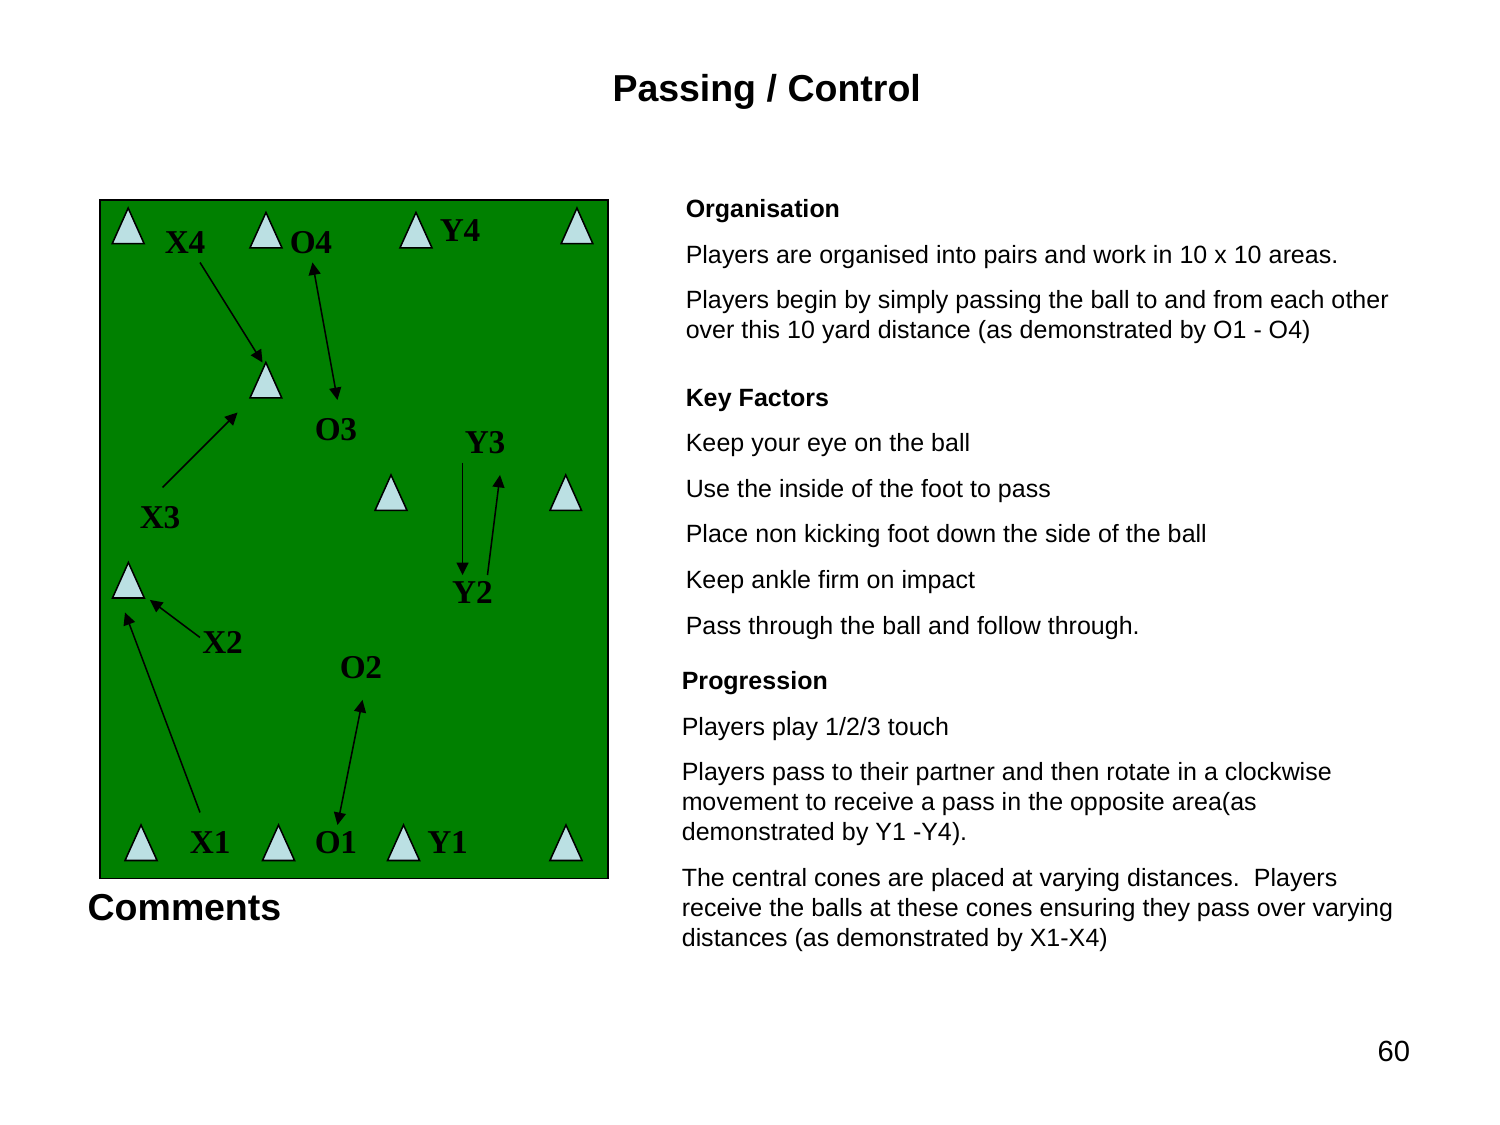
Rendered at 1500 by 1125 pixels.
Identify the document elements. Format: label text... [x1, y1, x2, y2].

text_box [162, 412, 238, 488]
text_box O2 [324, 637, 488, 693]
text_box O1 [299, 812, 412, 868]
text_box Progression Players play 1/2/3 touch Players pass to their partner and then rotate in a clockwise movement to receive a pass in the opposite area(as demonstrated by Y1 -Y4). The central cones are placed at varying distances. Players receive the balls at these cones ensuring they pass over varying distances (as demonstrated by X1-X4) [667, 657, 1412, 959]
text_box O4 [274, 212, 413, 268]
text_box X1 [174, 812, 299, 868]
text_box [308, 262, 342, 400]
text_box [123, 612, 201, 813]
text_box Organisation Players are organised into pairs and work in 10 x 10 areas. Players begin by simply passing the ball to and from each other over this 10 yard distance (as demonstrated by O1 - O4) [671, 184, 1412, 352]
text_box Y1 [412, 812, 575, 868]
text_box [112, 207, 144, 244]
text_box X4 [149, 212, 274, 268]
text_box [333, 699, 367, 825]
text_box [124, 824, 157, 861]
text_box Key Factors Keep your eye on the ball Use the inside of the foot to pass Place non kicking foot down the side of the ball Keep ankle firm on impact Pass through the ball and follow through. [671, 373, 1396, 647]
text_box [413, 212, 424, 248]
text_box [249, 362, 282, 398]
text_box O3 [300, 399, 400, 456]
text_box [487, 474, 505, 576]
text_box X3 [125, 487, 288, 543]
text_box Y3 [450, 412, 575, 468]
text_box [549, 474, 582, 511]
text_box X2 [187, 612, 300, 668]
text_box [149, 599, 201, 638]
text_box [112, 562, 145, 598]
text_box [575, 844, 583, 861]
text_box Comments [72, 874, 624, 936]
text_box Y4 [424, 199, 575, 256]
text_box [99, 200, 608, 879]
text_box [575, 207, 593, 244]
text_box Passing / Control [253, 56, 1270, 186]
text_box [199, 262, 263, 363]
text_box [456, 462, 469, 576]
text_box Y2 [437, 562, 575, 618]
text_box [374, 474, 407, 511]
text_box <number> [1074, 1024, 1425, 1103]
